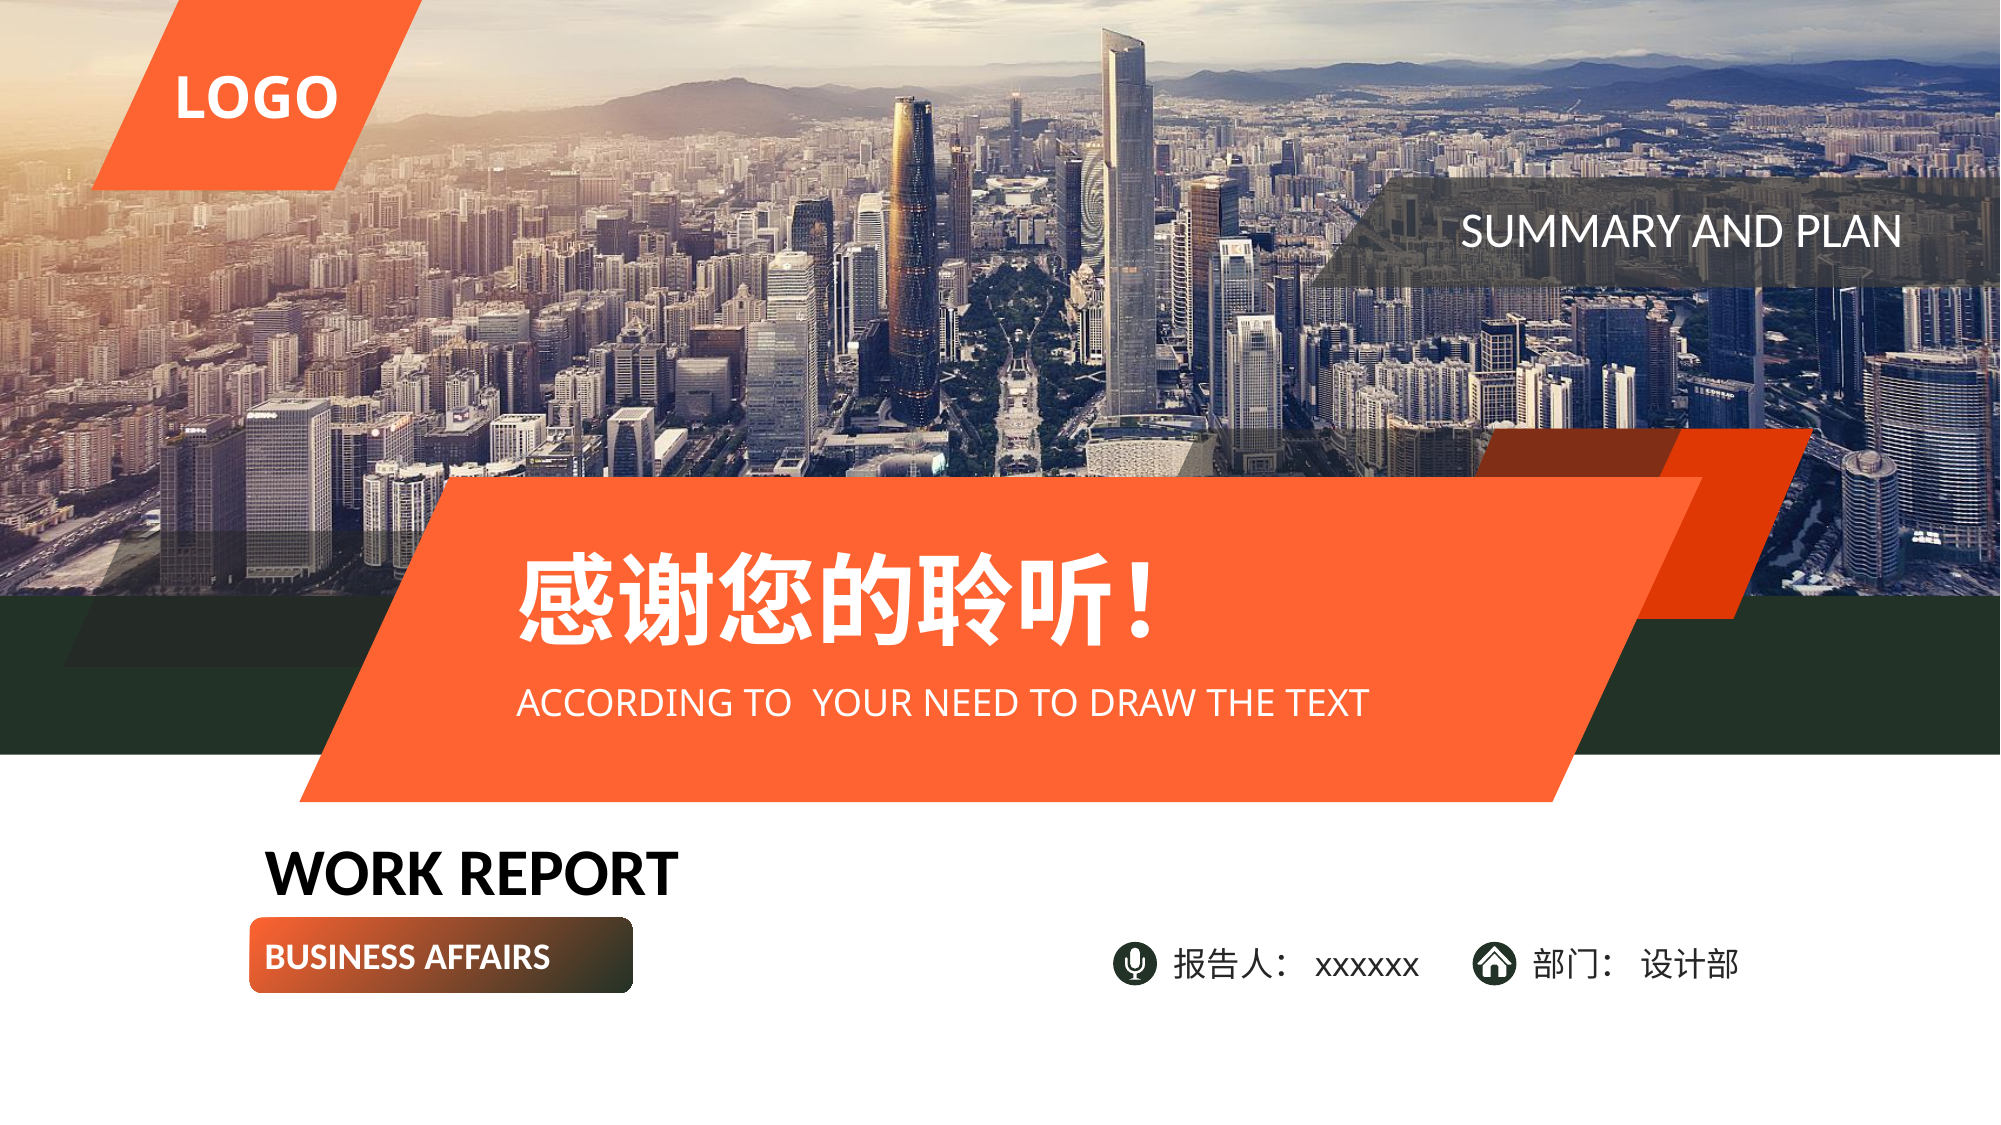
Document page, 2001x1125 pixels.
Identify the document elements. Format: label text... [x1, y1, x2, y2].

text_box [0, 597, 359, 756]
text_box [1576, 597, 2000, 756]
picture [0, 0, 2000, 597]
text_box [249, 917, 633, 993]
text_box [1113, 937, 1810, 990]
text_box [61, 597, 392, 669]
text_box [1639, 597, 1744, 620]
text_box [501, 530, 1446, 732]
text_box [297, 597, 1649, 804]
text_box Work report [249, 821, 703, 917]
